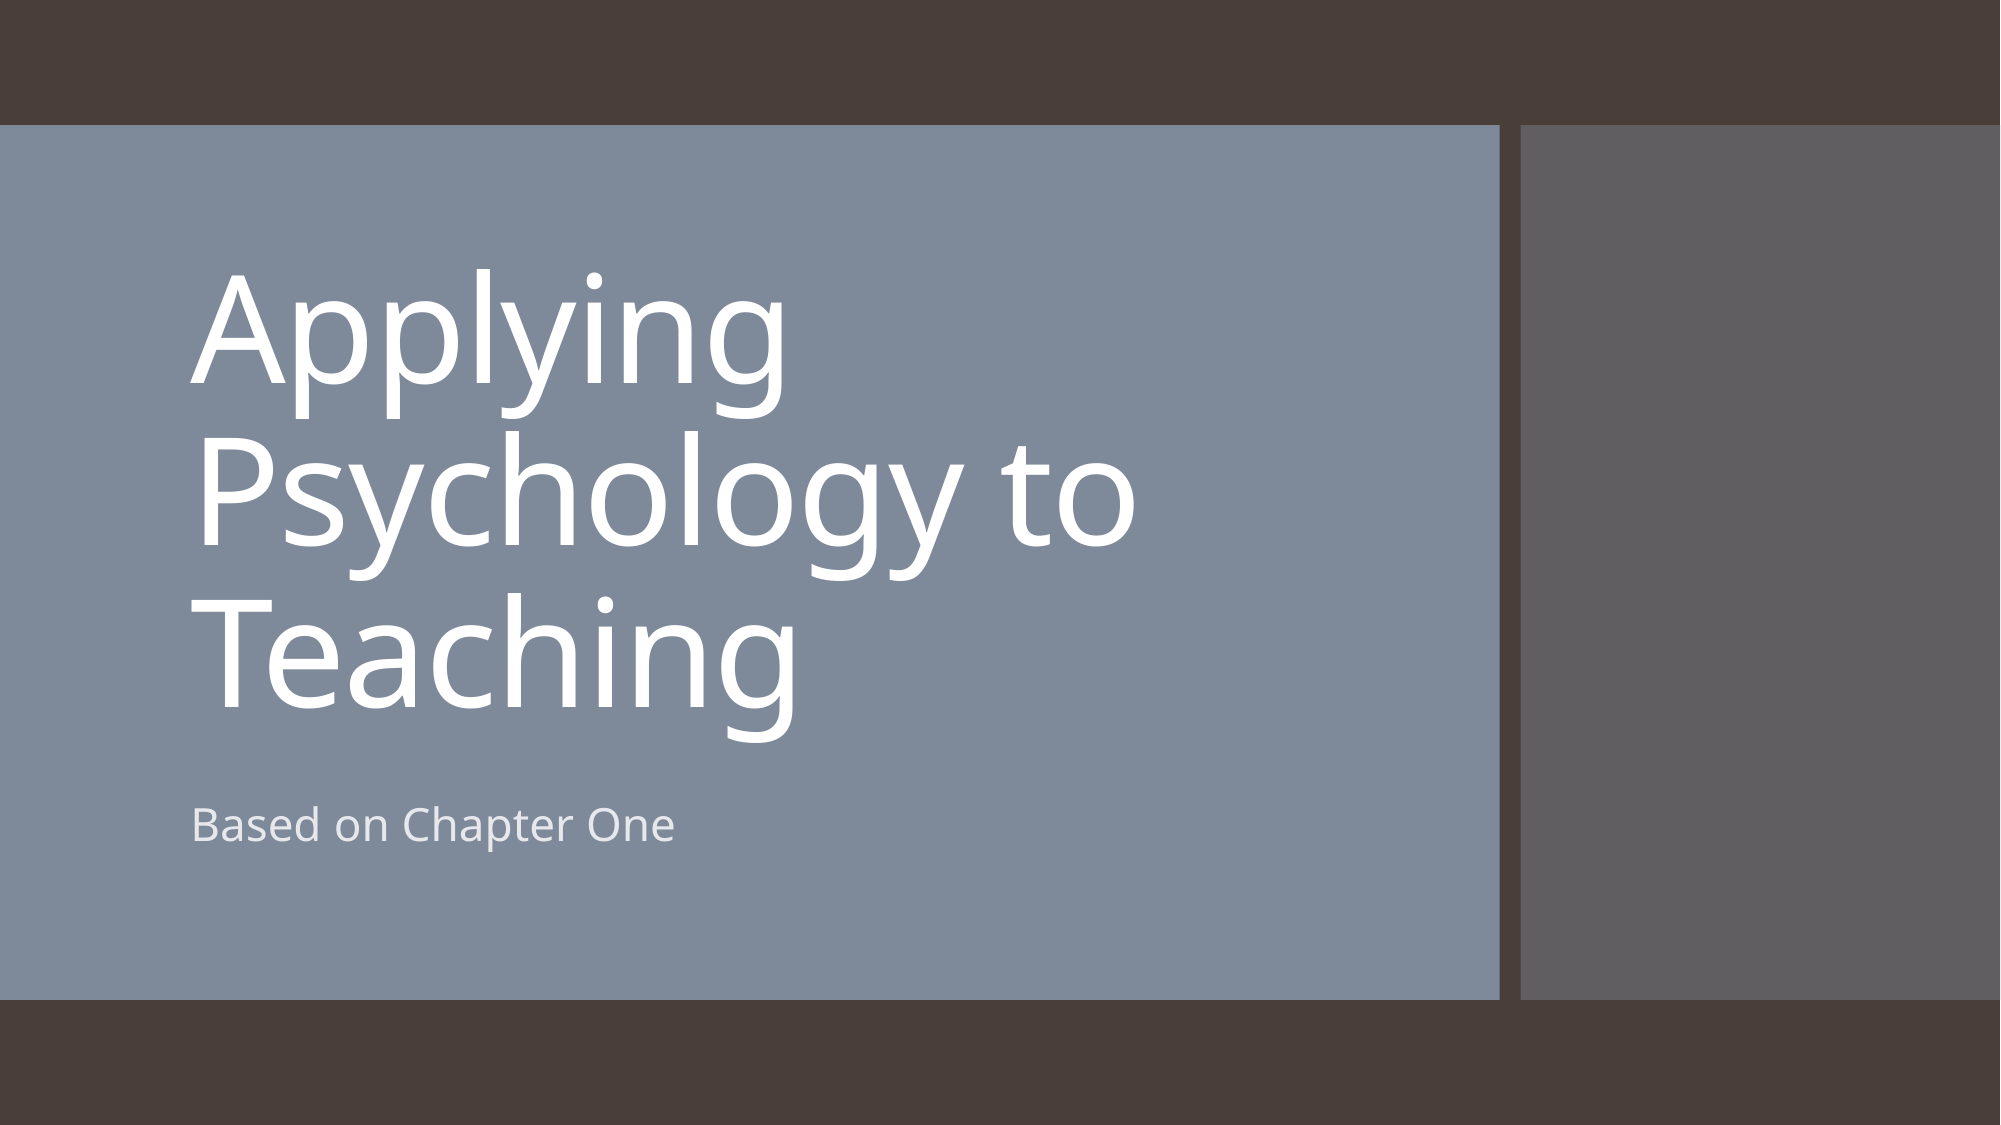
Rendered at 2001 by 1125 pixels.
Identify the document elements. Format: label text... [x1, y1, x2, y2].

subtitle Based on Chapter One [175, 794, 1376, 945]
title Applying Psychology to Teaching [175, 213, 1381, 747]
